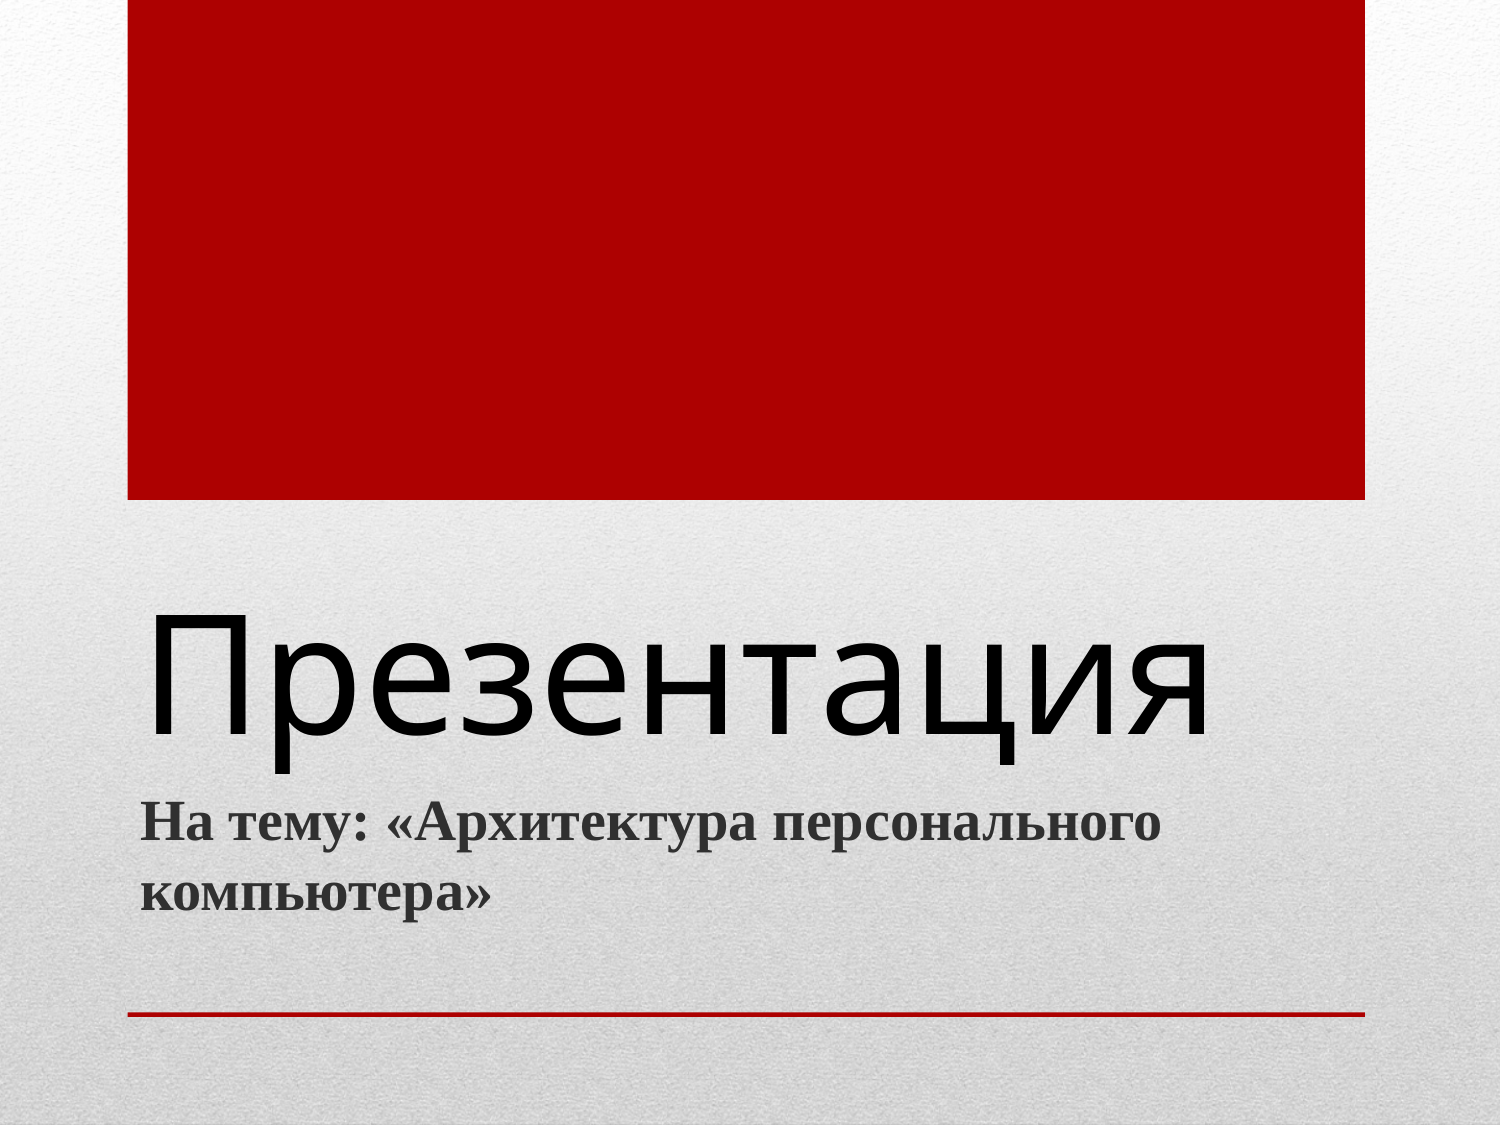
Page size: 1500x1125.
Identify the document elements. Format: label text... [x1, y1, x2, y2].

subtitle На тему: «Архитектура персонального компьютера» [125, 774, 1250, 938]
title Презентация [125, 525, 1363, 775]
